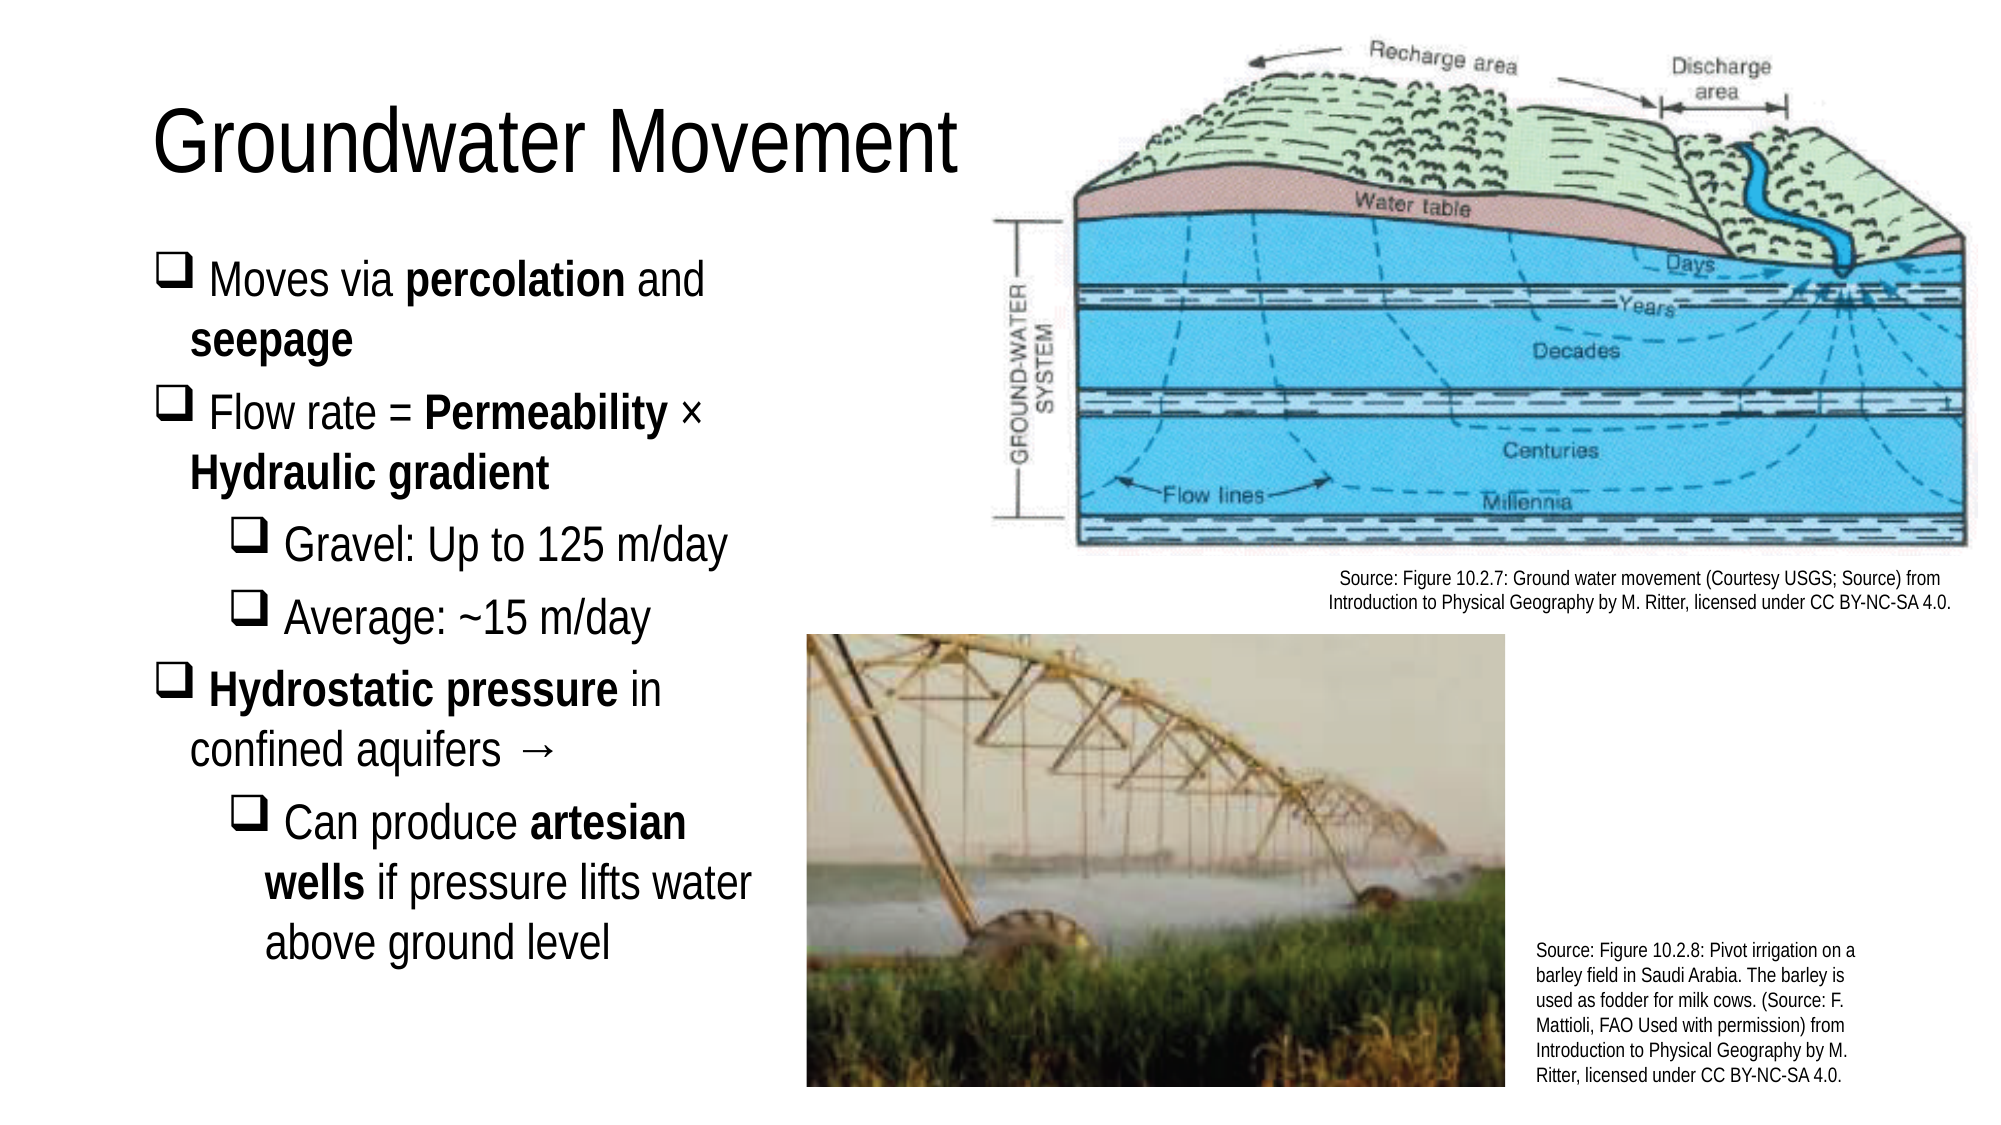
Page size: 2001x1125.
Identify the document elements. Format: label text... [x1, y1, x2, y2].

text_box Source: Figure 10.2.8: Pivot irrigation on a barley field in Saudi Arabia. The barley is used as fodder for milk cows. (Source: F. Mattioli, FAO Used with permission) from Introduction to Physical Geography by M. Ritter, licensed under CC BY-NC-SA 4.0. [1521, 929, 1877, 1095]
picture [806, 634, 1505, 1087]
title Groundwater Movement [137, 59, 971, 227]
text_box Source: Figure 10.2.7: Ground water movement (Courtesy USGS; Source) from Introduction to Physical Geography by M. Ritter, licensed under CC BY-NC-SA 4.0. [1280, 556, 2000, 622]
picture [971, 10, 1979, 556]
list Moves via percolation and seepage Flow rate = Permeability × Hydraulic gradient Gravel: Up to 125 m/day Average: ~15 m/day Hydrostatic pressure in confined aquifers → Can produce artesian wells if pressure lifts water above ground level [137, 239, 807, 1044]
